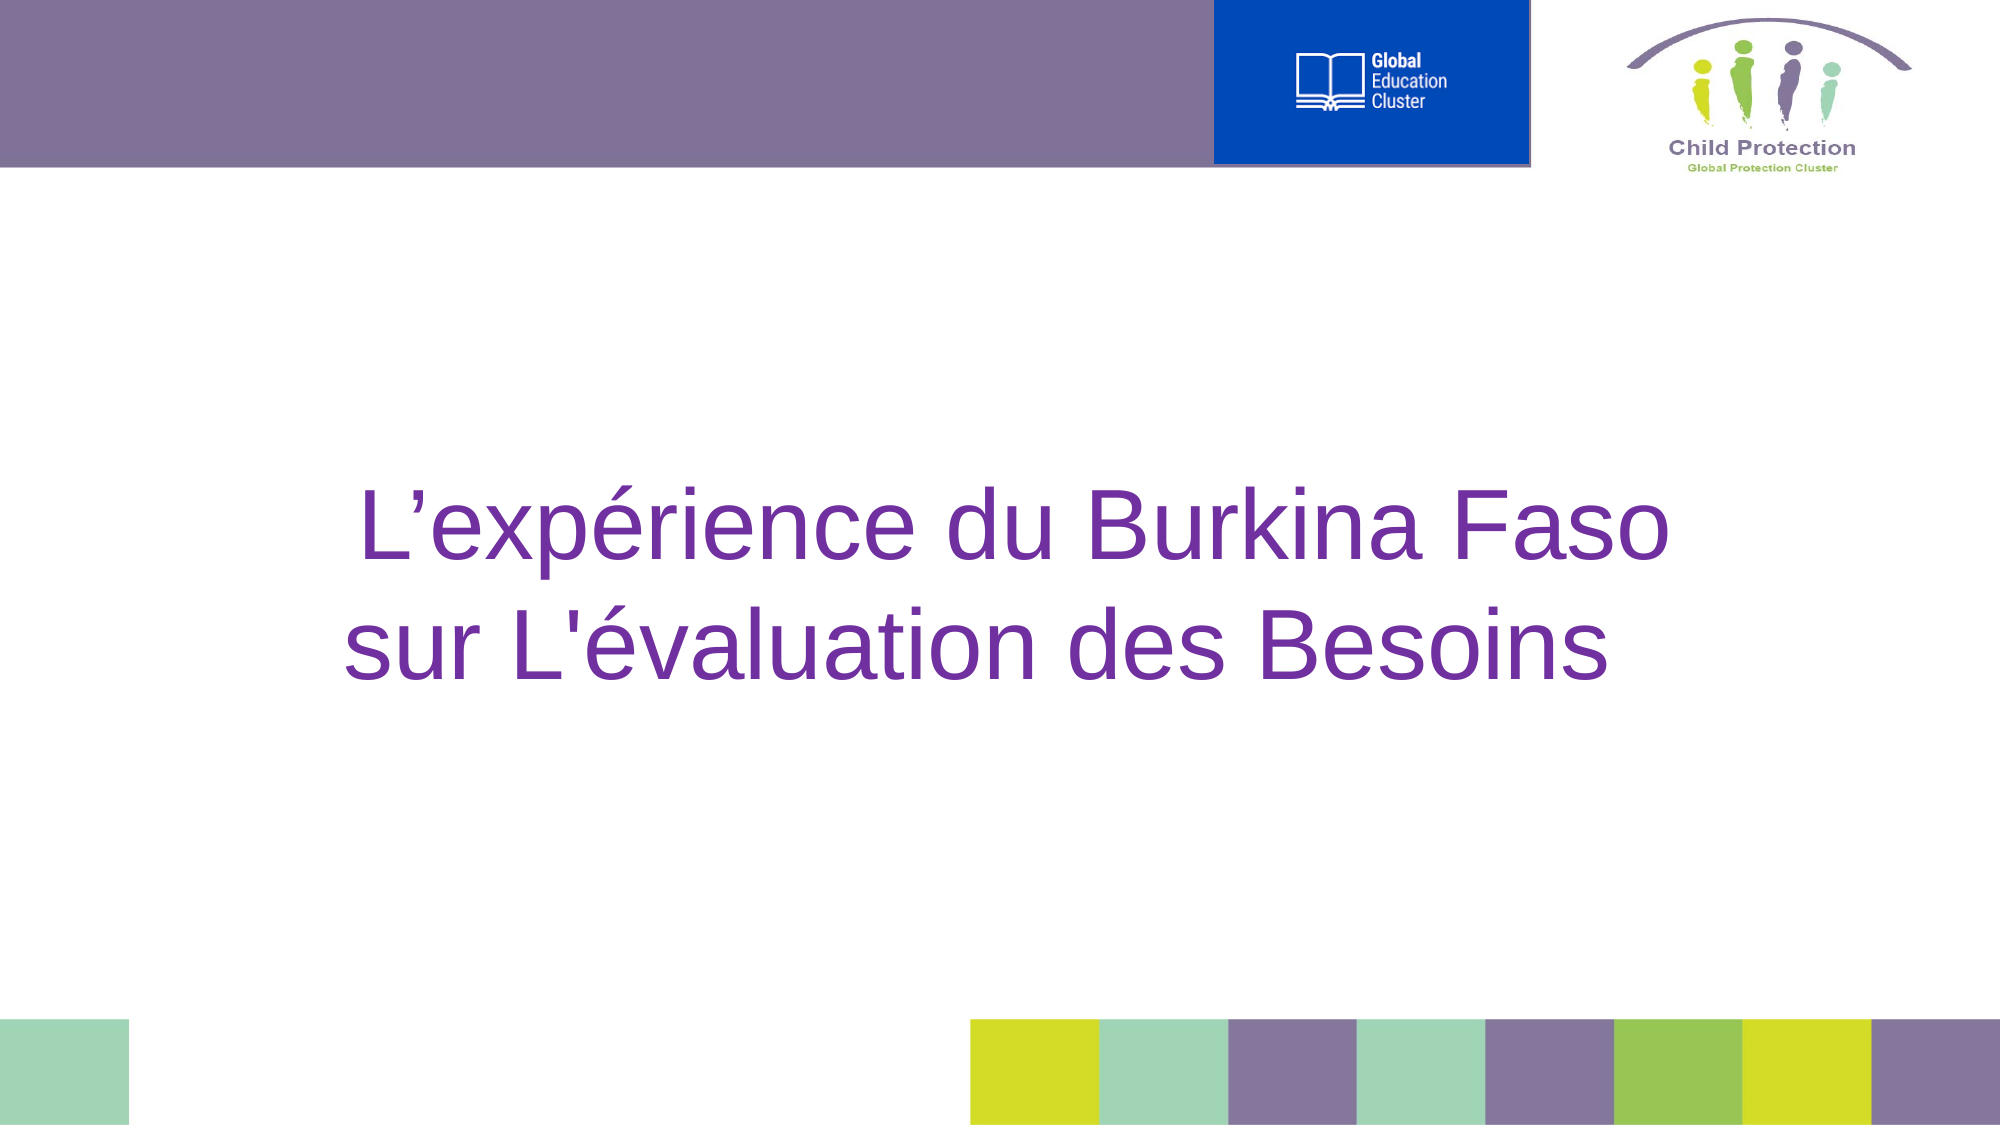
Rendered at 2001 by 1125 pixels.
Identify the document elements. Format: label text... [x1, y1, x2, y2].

picture [0, 0, 2000, 175]
text_box L’expérience du Burkina Faso sur L'évaluation des Besoins [328, 452, 1770, 708]
picture [0, 1019, 2000, 1125]
